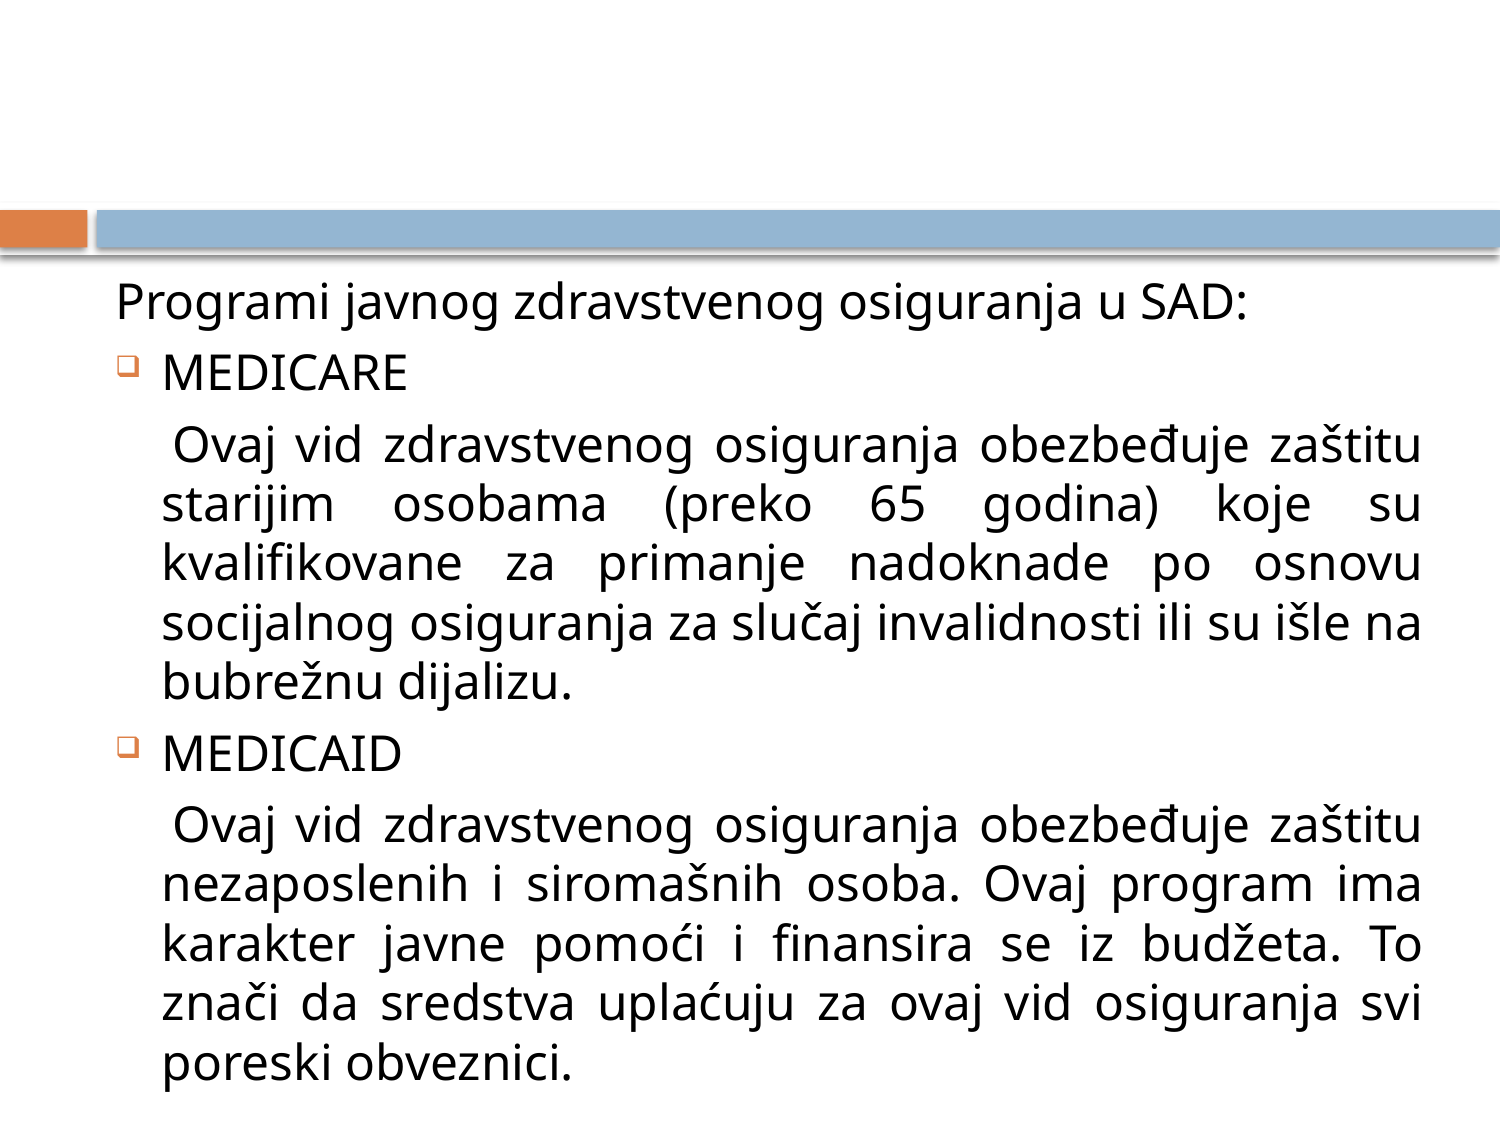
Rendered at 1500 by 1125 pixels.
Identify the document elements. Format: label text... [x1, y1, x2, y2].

list Programi javnog zdravstvenog osiguranja u SAD: MEDICARE Ovaj vid zdravstvenog osiguranja obezbeđuje zaštitu starijim osobama (preko 65 godina) koje su kvalifikovane za primanje nadoknade po osnovu socijalnog osiguranja za slučaj invalidnosti ili su išle na bubrežnu dijalizu. MEDICAID Ovaj vid zdravstvenog osiguranja obezbeđuje zaštitu nezaposlenih i siromašnih osoba. Ovaj program ima karakter javne pomoći i finansira se iz budžeta. To znači da sredstva uplaćuju za ovaj vid osiguranja svi poreski obveznici. [100, 262, 1438, 1100]
